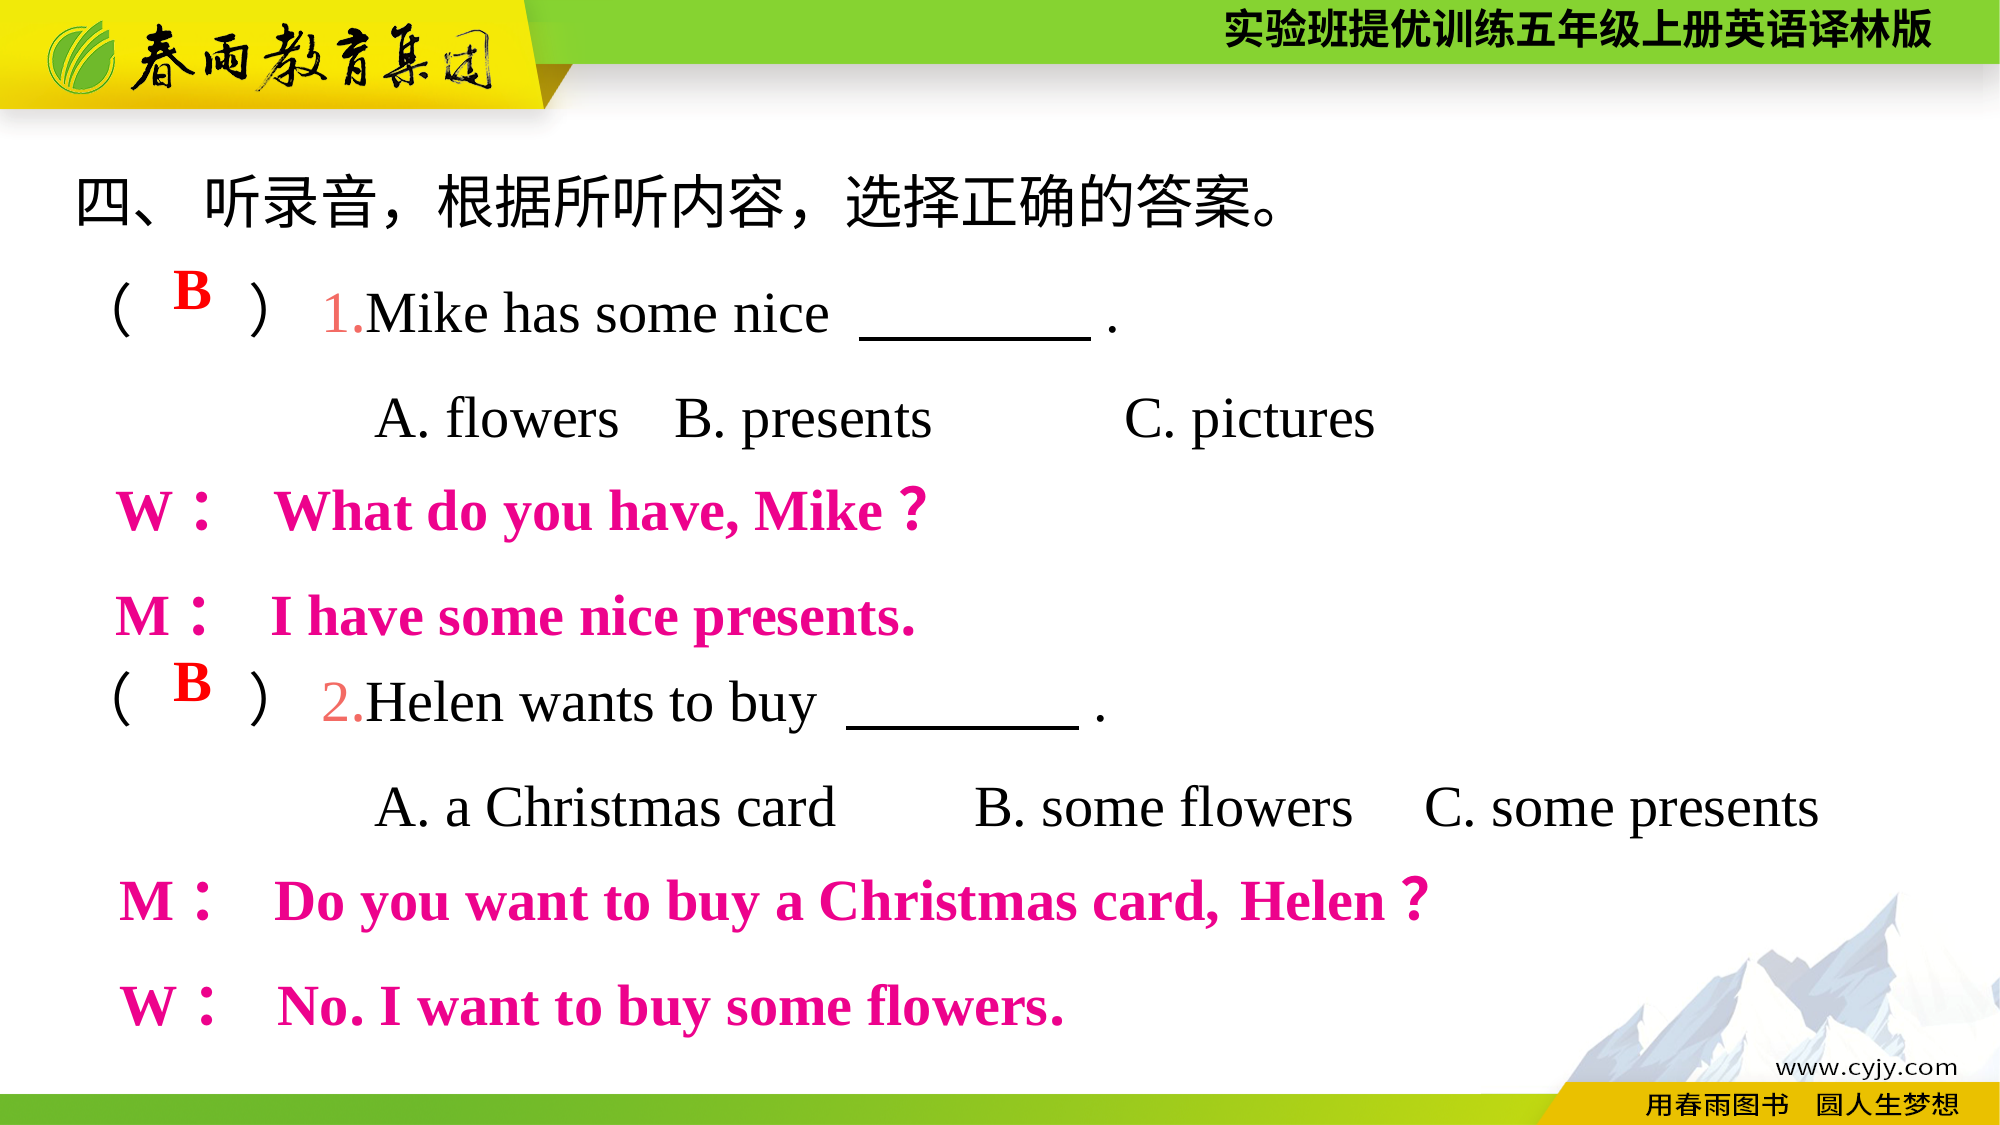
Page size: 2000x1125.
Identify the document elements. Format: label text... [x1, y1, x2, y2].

text_box B [158, 243, 228, 329]
list 四、 听录音，根据所听内容，选择正确的答案。 [59, 122, 1944, 231]
text_box W： What do you have, Mike？ M： I have some nice presents. [100, 429, 1101, 655]
text_box B [158, 636, 228, 721]
picture [0, 0, 2000, 1125]
text_box M： Do you want to buy a Christmas card, Helen？ W： No. I want to buy some flowers. [105, 819, 1530, 1045]
text_box （ ）1.Mike has some nice . A. flowers B. presents C. pictures （ ）2.Helen wants to buy . A. a Christmas card B. some flowers C. some presents [59, 231, 1944, 846]
